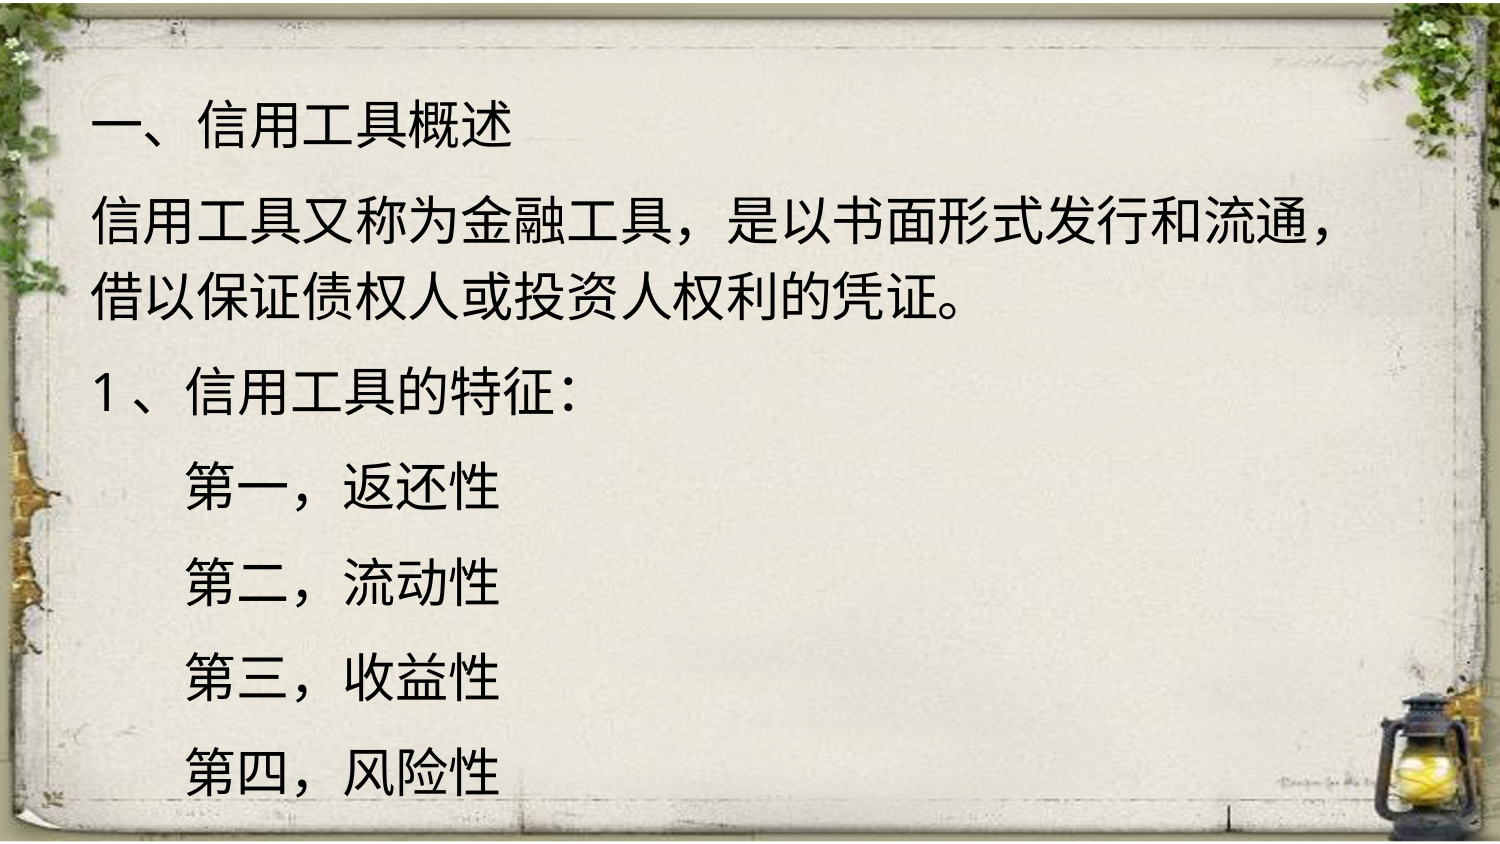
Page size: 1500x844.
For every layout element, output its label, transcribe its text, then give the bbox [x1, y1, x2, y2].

picture [0, 0, 1500, 844]
list 一、信用工具概述 信用工具又称为金融工具，是以书面形式发行和流通，借以保证债权人或投资人权利的凭证。 1、信用工具的特征： 第一，返还性 第二，流动性 第三，收益性 第四，风险性 [75, 71, 1425, 814]
